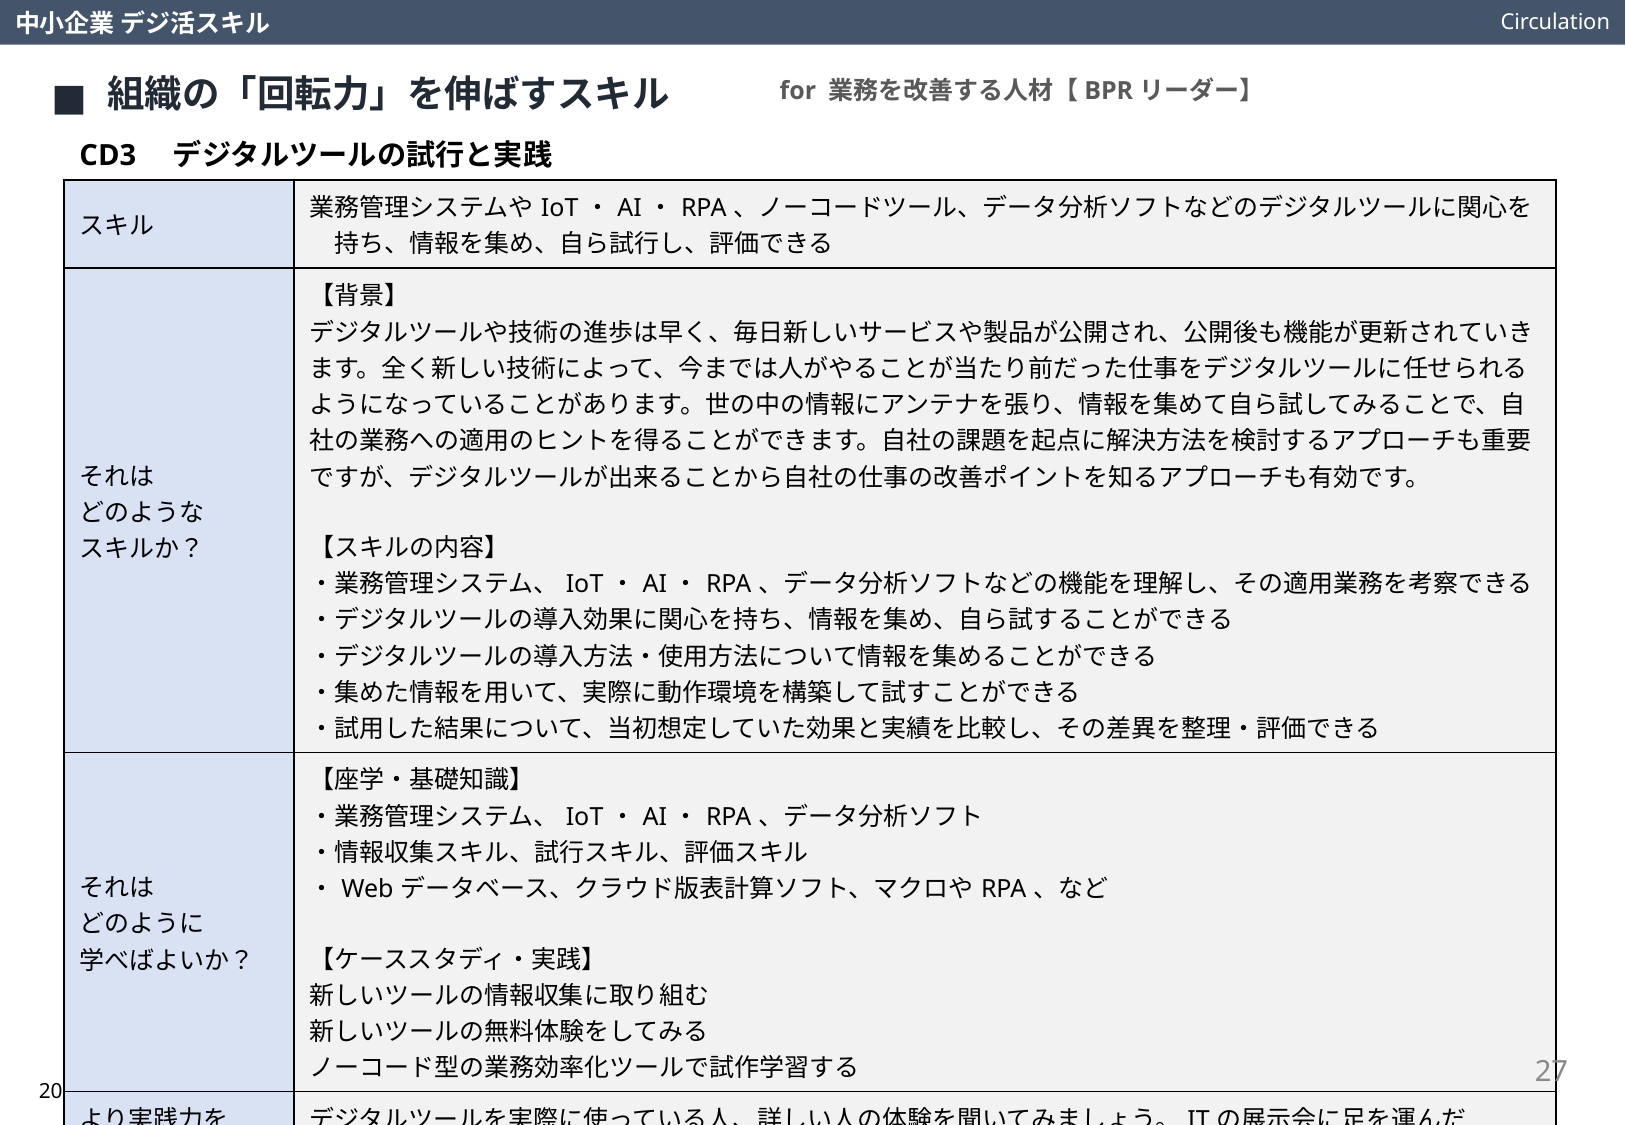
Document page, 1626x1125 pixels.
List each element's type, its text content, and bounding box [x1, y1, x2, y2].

table_cell デジタルツールを実際に使っている人、詳しい人の体験を聞いてみましょう。ITの展示会に足を運んだり、IT製品のコールセンターに問い合わせしてデモを依頼したり、情報を得る手段は豊富にあります。また、ITが得意なスタッフ、好きなスタッフから新しいアイディアをもらうことも有効です。 最初は小さく取り組んで、効果検証をしながら段階的に適用領域を広げていく、という考え方が必要です。 [295, 1092, 1555, 1125]
table_cell より実践力を 高めるための 視点や考え方は？ [65, 1092, 293, 1125]
table_header 業務管理システムやIoT・AI・RPA、ノーコードツール、データ分析ソフトなどのデジタルツールに関心を 持ち、情報を集め、自ら試行し、評価できる [295, 181, 1555, 267]
table_cell それは どのような スキルか？ [65, 269, 293, 752]
text_box 組織の「回転力」を伸ばすスキル [36, 62, 1185, 123]
text_box for 業務を改善する人材【BPRリーダー】 [764, 67, 1399, 113]
table_header スキル [65, 181, 293, 267]
text_box 中小企業 デジ活スキル [0, 0, 1625, 45]
table_cell 【背景】 デジタルツールや技術の進歩は早く、毎日新しいサービスや製品が公開され、公開後も機能が更新されていきます。全く新しい技術によって、今までは人がやることが当たり前だった仕事をデジタルツールに任せられるようになっていることがあります。世の中の情報にアンテナを張り、情報を集めて自ら試してみることで、自社の業務への適用のヒントを得ることができます。自社の課題を起点に解決方法を検討するアプローチも重要ですが、デジタルツールが出来ることから自社の仕事の改善ポイントを知るアプローチも有効です。 【スキルの内容】 ・業務管理システム、IoT・AI・RPA、データ分析ソフトなどの機能を理解し、その適用業務を考察できる ・デジタルツールの導入効果に関心を持ち、情報を集め、自ら試することができる ・デジタルツールの導入方法・使用方法について情報を集めることができる ・集めた情報を用いて、実際に動作環境を構築して試すことができる ・試用した結果について、当初想定していた効果と実績を比較し、その差異を整理・評価できる [295, 269, 1555, 752]
slide_number 27 [1217, 1042, 1584, 1103]
table_cell 【座学・基礎知識】 ・業務管理システム、IoT・AI・RPA、データ分析ソフト ・情報収集スキル、試行スキル、評価スキル ・Webデータベース、クラウド版表計算ソフト、マクロやRPA、など 【ケーススタディ・実践】 新しいツールの情報収集に取り組む 新しいツールの無料体験をしてみる ノーコード型の業務効率化ツールで試作学習する [295, 753, 1555, 1091]
text_box Circulation [1438, 0, 1625, 42]
table_cell それは どのように 学べばよいか？ [65, 753, 293, 1091]
text_box CD3 デジタルツールの試行と実践 [64, 128, 1561, 179]
